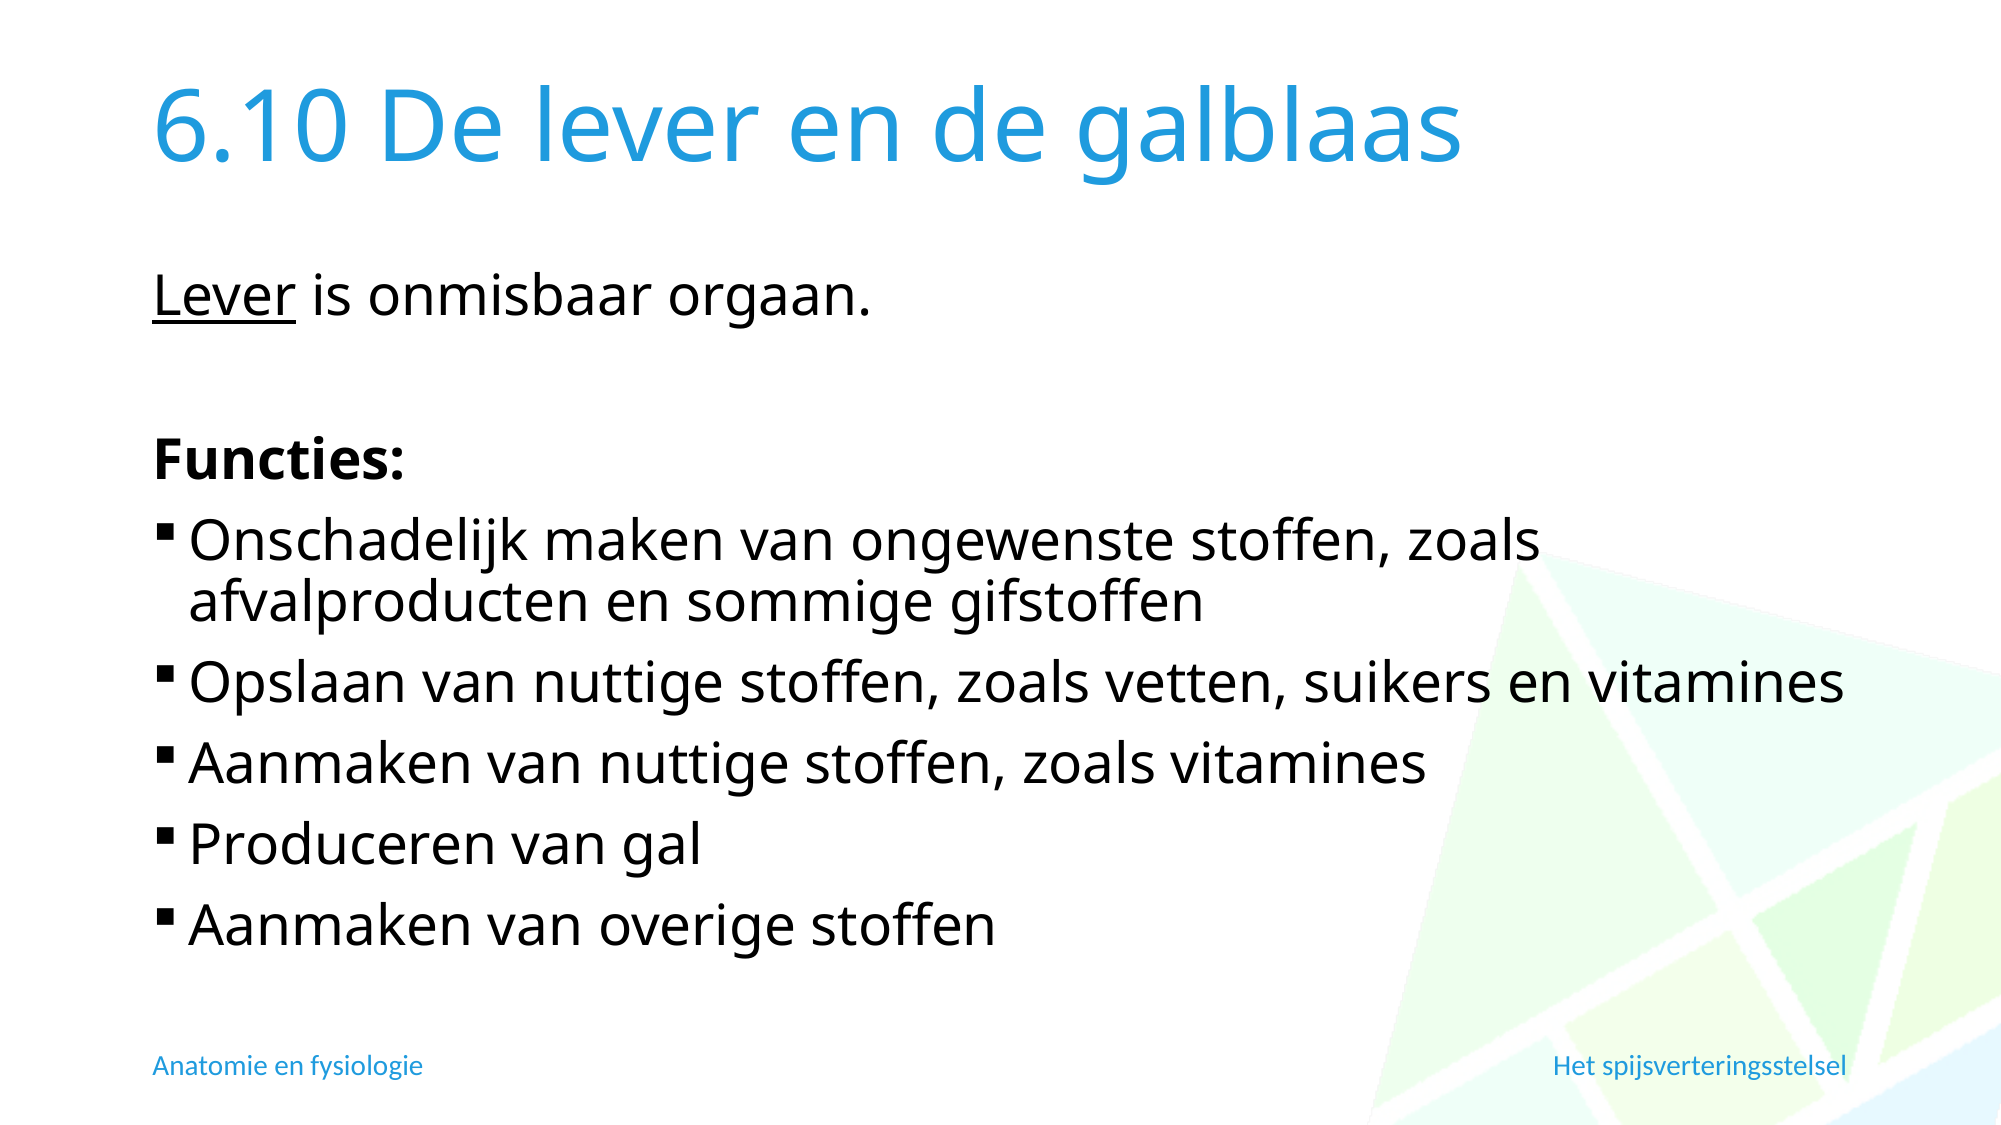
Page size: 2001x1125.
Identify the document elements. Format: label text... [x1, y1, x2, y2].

list Lever is onmisbaar orgaan. Functies: Onschadelijk maken van ongewenste stoffen, zoals afvalproducten en sommige gifstoffen Opslaan van nuttige stoffen, zoals vetten, suikers en vitamines Aanmaken van nuttige stoffen, zoals vitamines Produceren van gal Aanmaken van overige stoffen [137, 252, 1863, 1014]
title 6.10 De lever en de galblaas [137, 59, 1863, 198]
list Het spijsverteringsstelsel [1412, 1042, 1863, 1103]
list Anatomie en fysiologie [137, 1042, 588, 1103]
